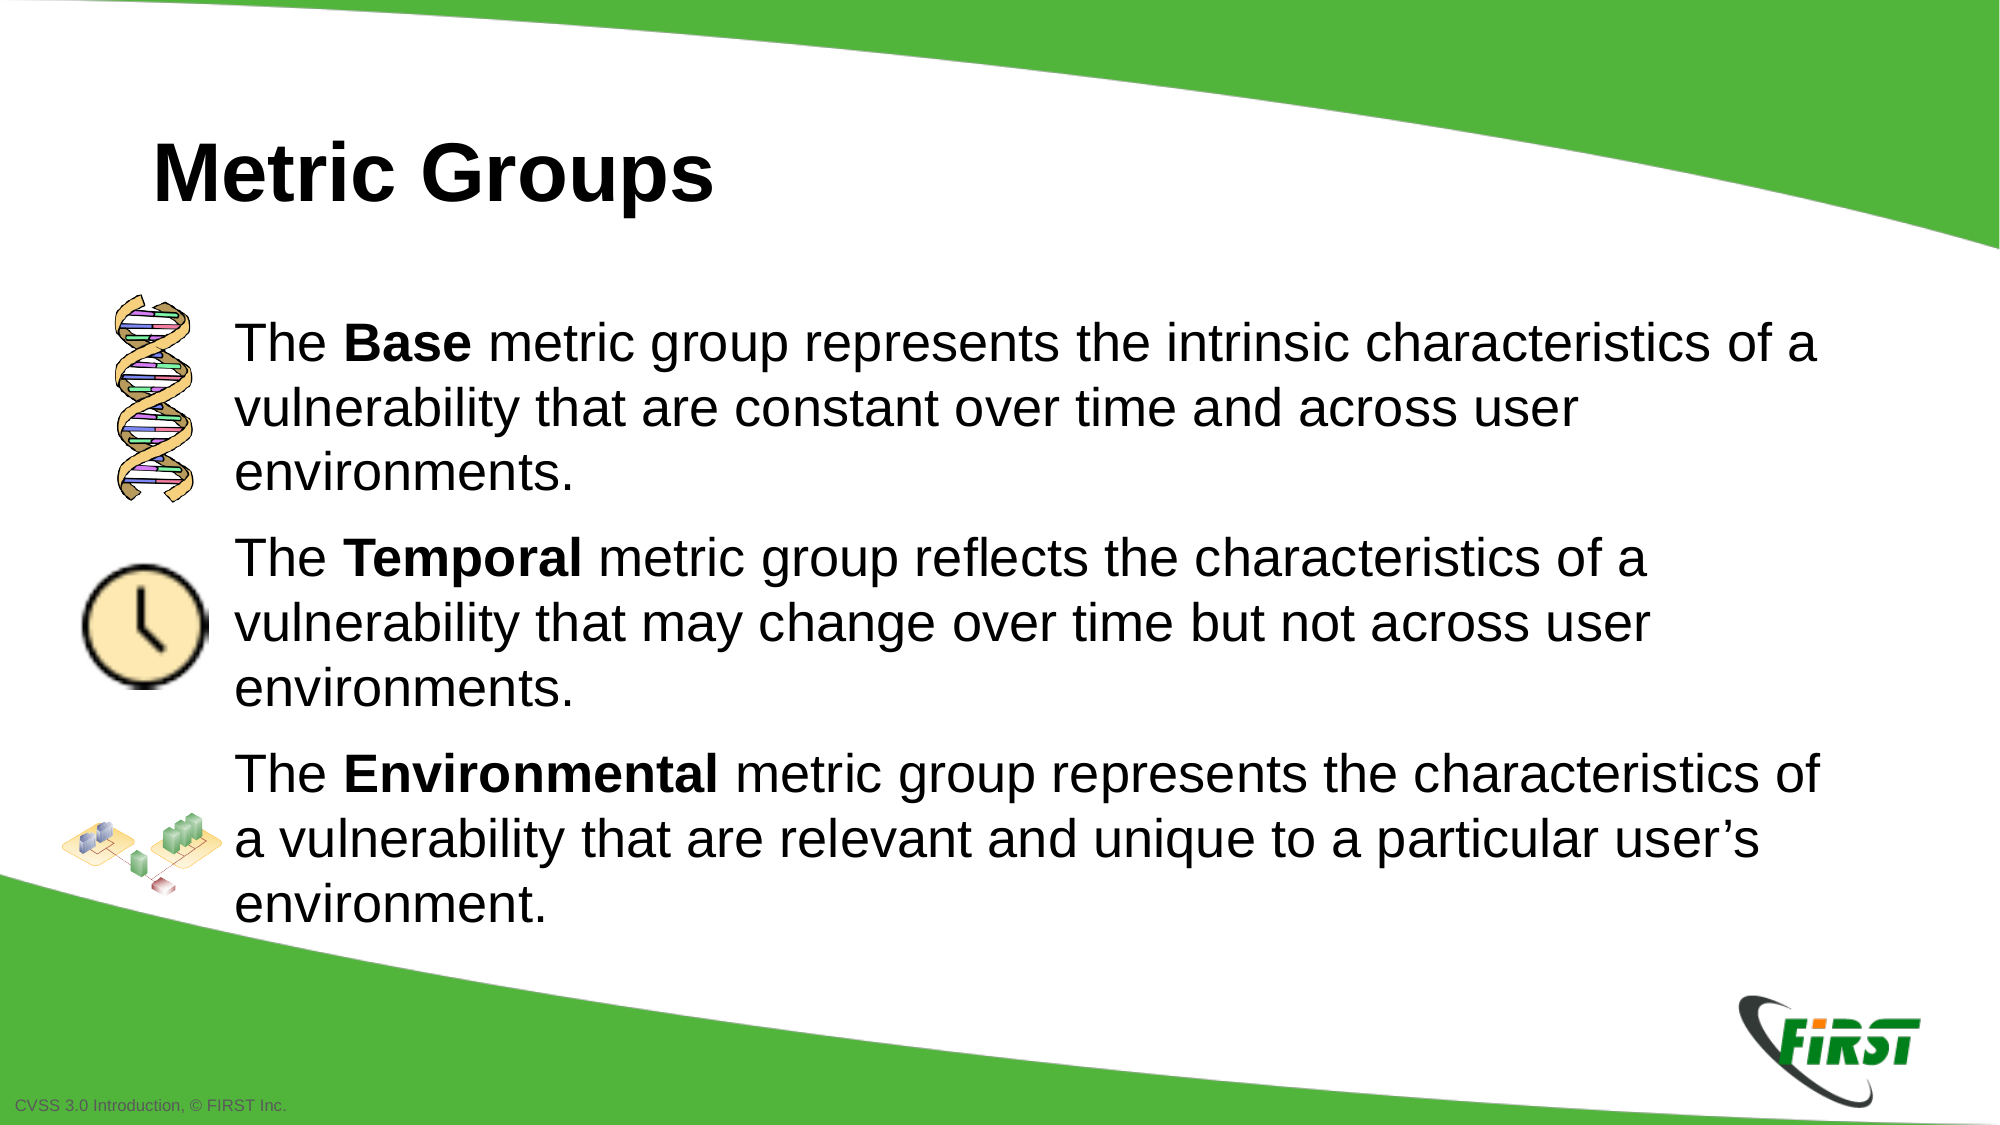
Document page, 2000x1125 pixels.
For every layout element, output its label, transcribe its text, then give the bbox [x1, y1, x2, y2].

text_box The Base metric group represents the intrinsic characteristics of a vulnerability that are constant over time and across user environments. The Temporal metric group reflects the characteristics of a vulnerability that may change over time but not across user environments. The Environmental metric group represents the characteristics of a vulnerability that are relevant and unique to a particular user’s environment. [219, 299, 1862, 1014]
picture [0, 0, 2000, 1125]
text_box Metric Groups [137, 59, 1862, 278]
